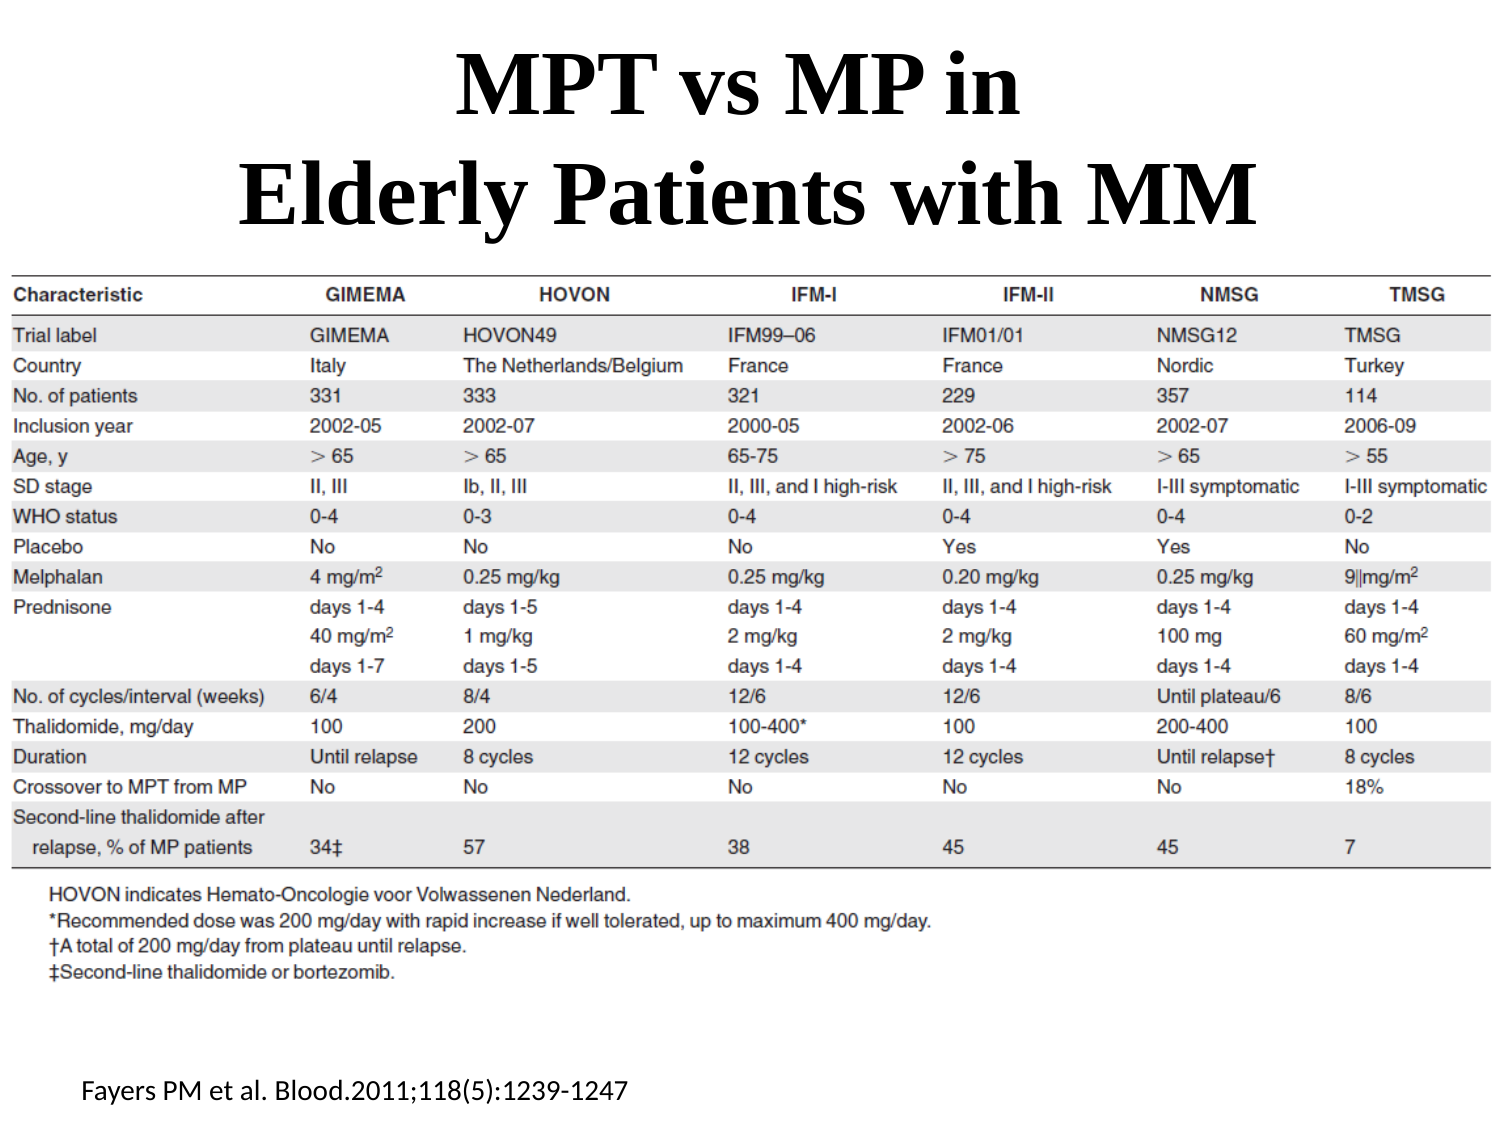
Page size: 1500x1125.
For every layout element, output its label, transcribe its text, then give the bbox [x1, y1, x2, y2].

picture [0, 274, 1495, 988]
text_box Fayers PM et al. Blood.2011;118(5):1239-1247 [66, 1064, 645, 1115]
text_box MPT vs MP in Elderly Patients with MM [0, 15, 1500, 250]
